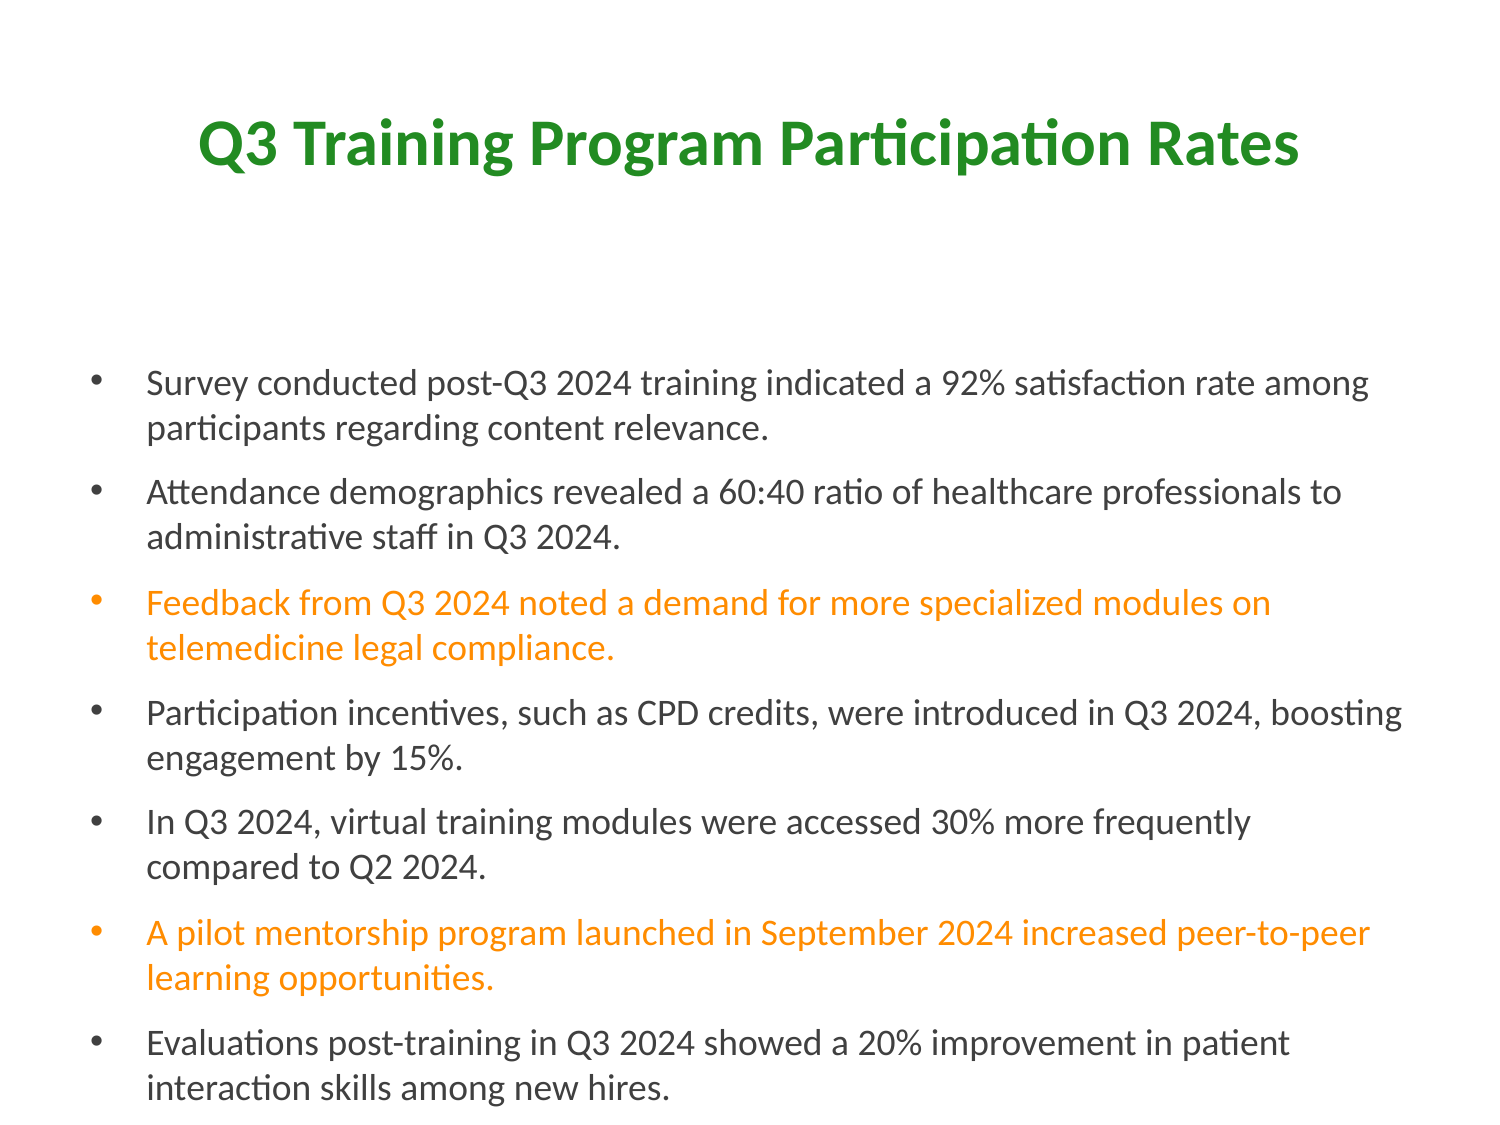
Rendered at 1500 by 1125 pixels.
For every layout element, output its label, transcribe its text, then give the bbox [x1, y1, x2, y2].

list Survey conducted post-Q3 2024 training indicated a 92% satisfaction rate among participants regarding content relevance. Attendance demographics revealed a 60:40 ratio of healthcare professionals to administrative staff in Q3 2024. Feedback from Q3 2024 noted a demand for more specialized modules on telemedicine legal compliance. Participation incentives, such as CPD credits, were introduced in Q3 2024, boosting engagement by 15%. In Q3 2024, virtual training modules were accessed 30% more frequently compared to Q2 2024. A pilot mentorship program launched in September 2024 increased peer-to-peer learning opportunities. Evaluations post-training in Q3 2024 showed a 20% improvement in patient interaction skills among new hires. [75, 262, 1425, 1005]
title Q3 Training Program Participation Rates [75, 45, 1425, 233]
